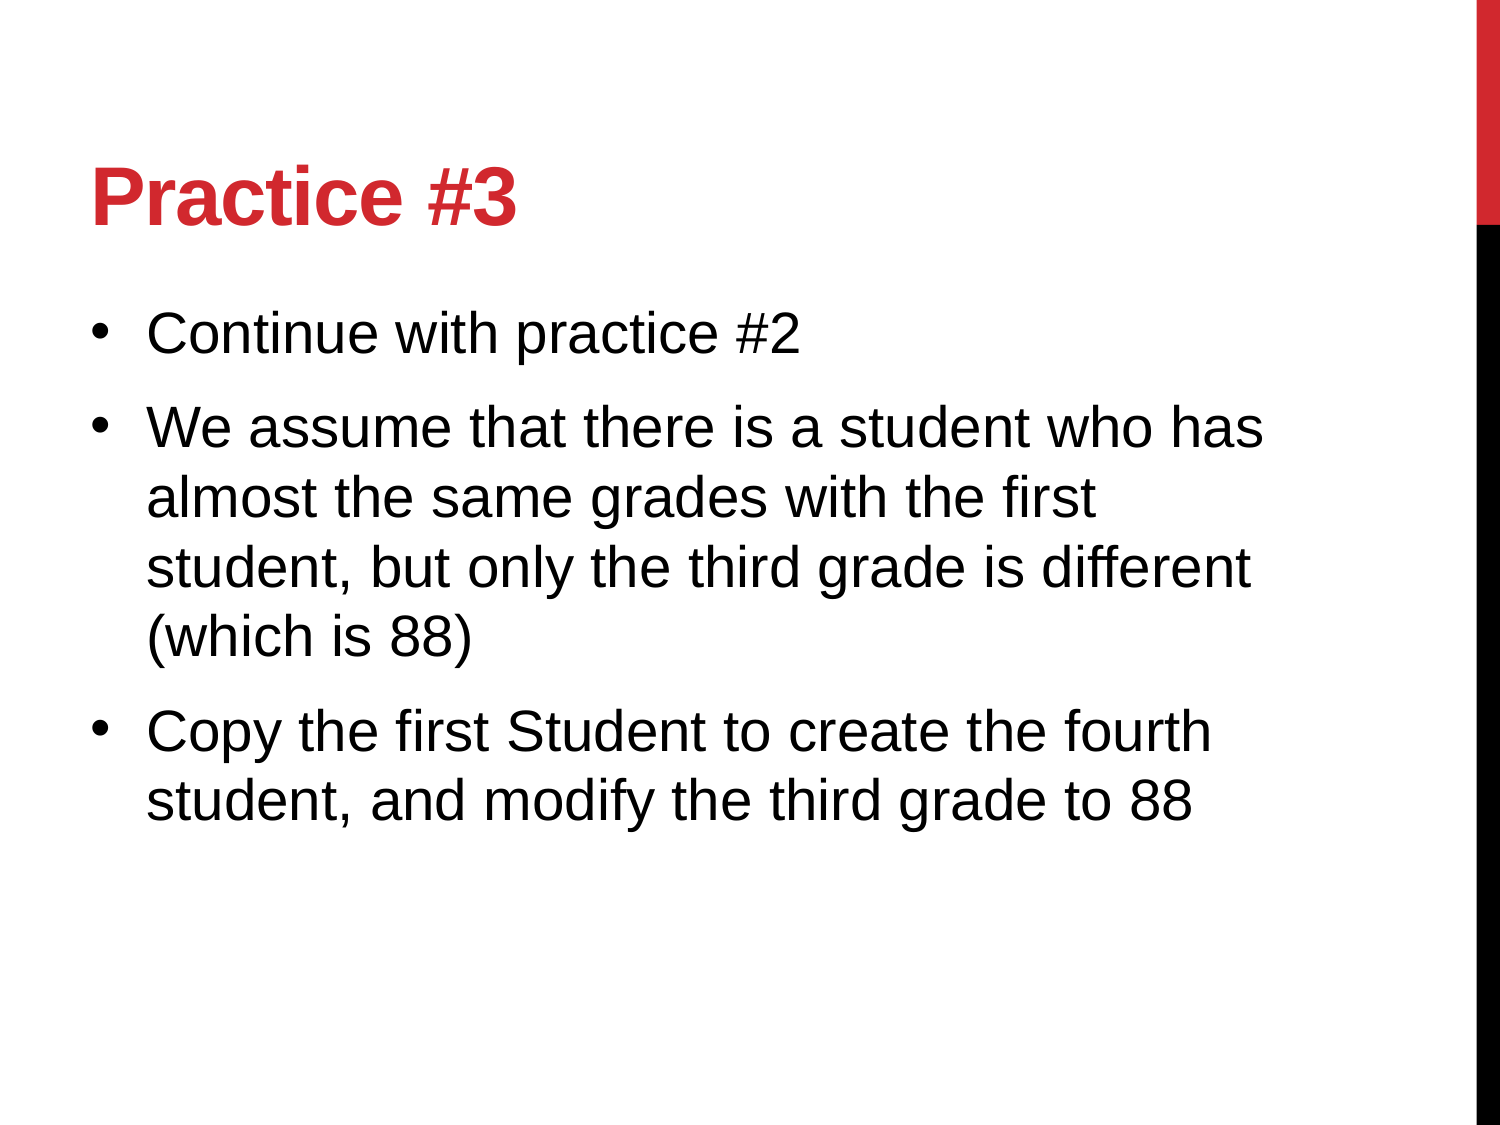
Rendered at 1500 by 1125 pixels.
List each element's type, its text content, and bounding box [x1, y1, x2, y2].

list Continue with practice #2 We assume that there is a student who has almost the same grades with the first student, but only the third grade is different (which is 88) Copy the first Student to create the fourth student, and modify the third grade to 88 [75, 287, 1325, 1005]
title Practice #3 [75, 25, 1350, 250]
